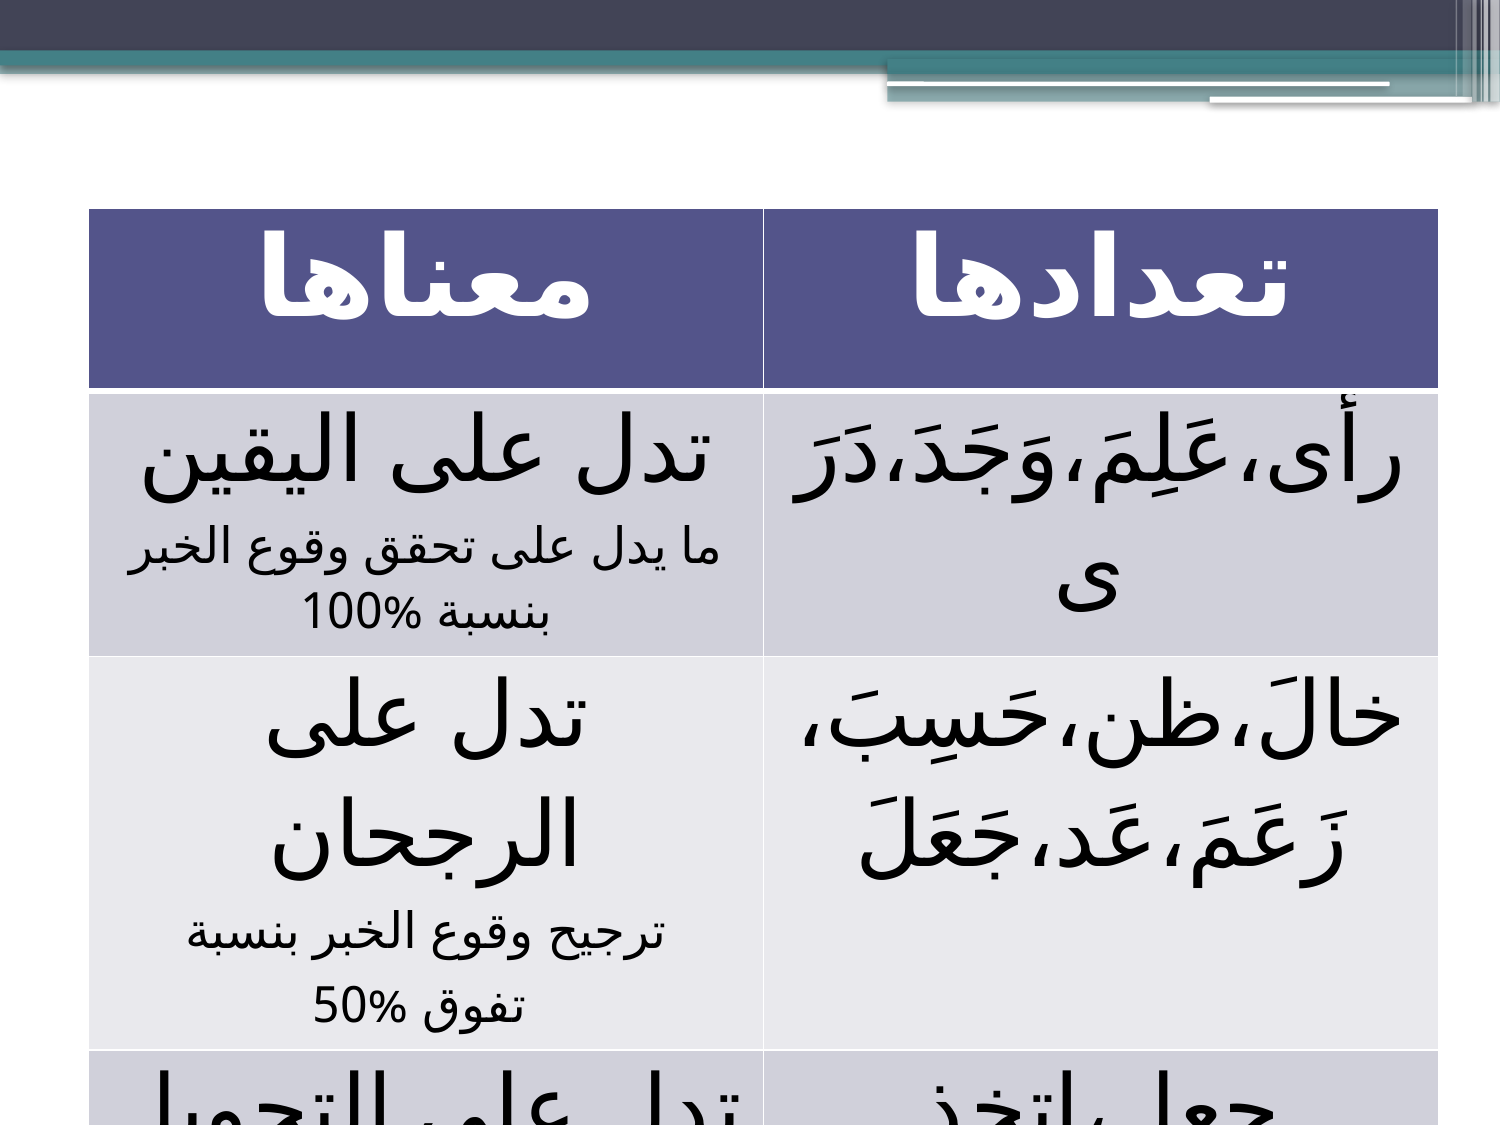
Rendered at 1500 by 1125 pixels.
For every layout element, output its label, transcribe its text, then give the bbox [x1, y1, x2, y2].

table_header تعدادها [764, 209, 1438, 388]
table_cell تدل على التحويل [89, 1051, 763, 1125]
table_cell تدل على اليقين ما يدل على تحقق وقوع الخبر بنسبة %100 [89, 394, 763, 656]
table_cell تدل على الرجحان ترجيح وقوع الخبر بنسبة تفوق %50 [89, 657, 763, 1049]
title تعدادها ومعانيها : [75, 187, 1425, 363]
table_cell خالَ،ظن،حَسِبَ،زَعَمَ،عَد،جَعَلَ [764, 657, 1438, 1049]
table_cell جعل،اتخذ [764, 1051, 1438, 1125]
table_cell رأى،عَلِمَ،وَجَدَ،دَرَى [764, 394, 1438, 656]
table_header معناها [89, 209, 763, 388]
